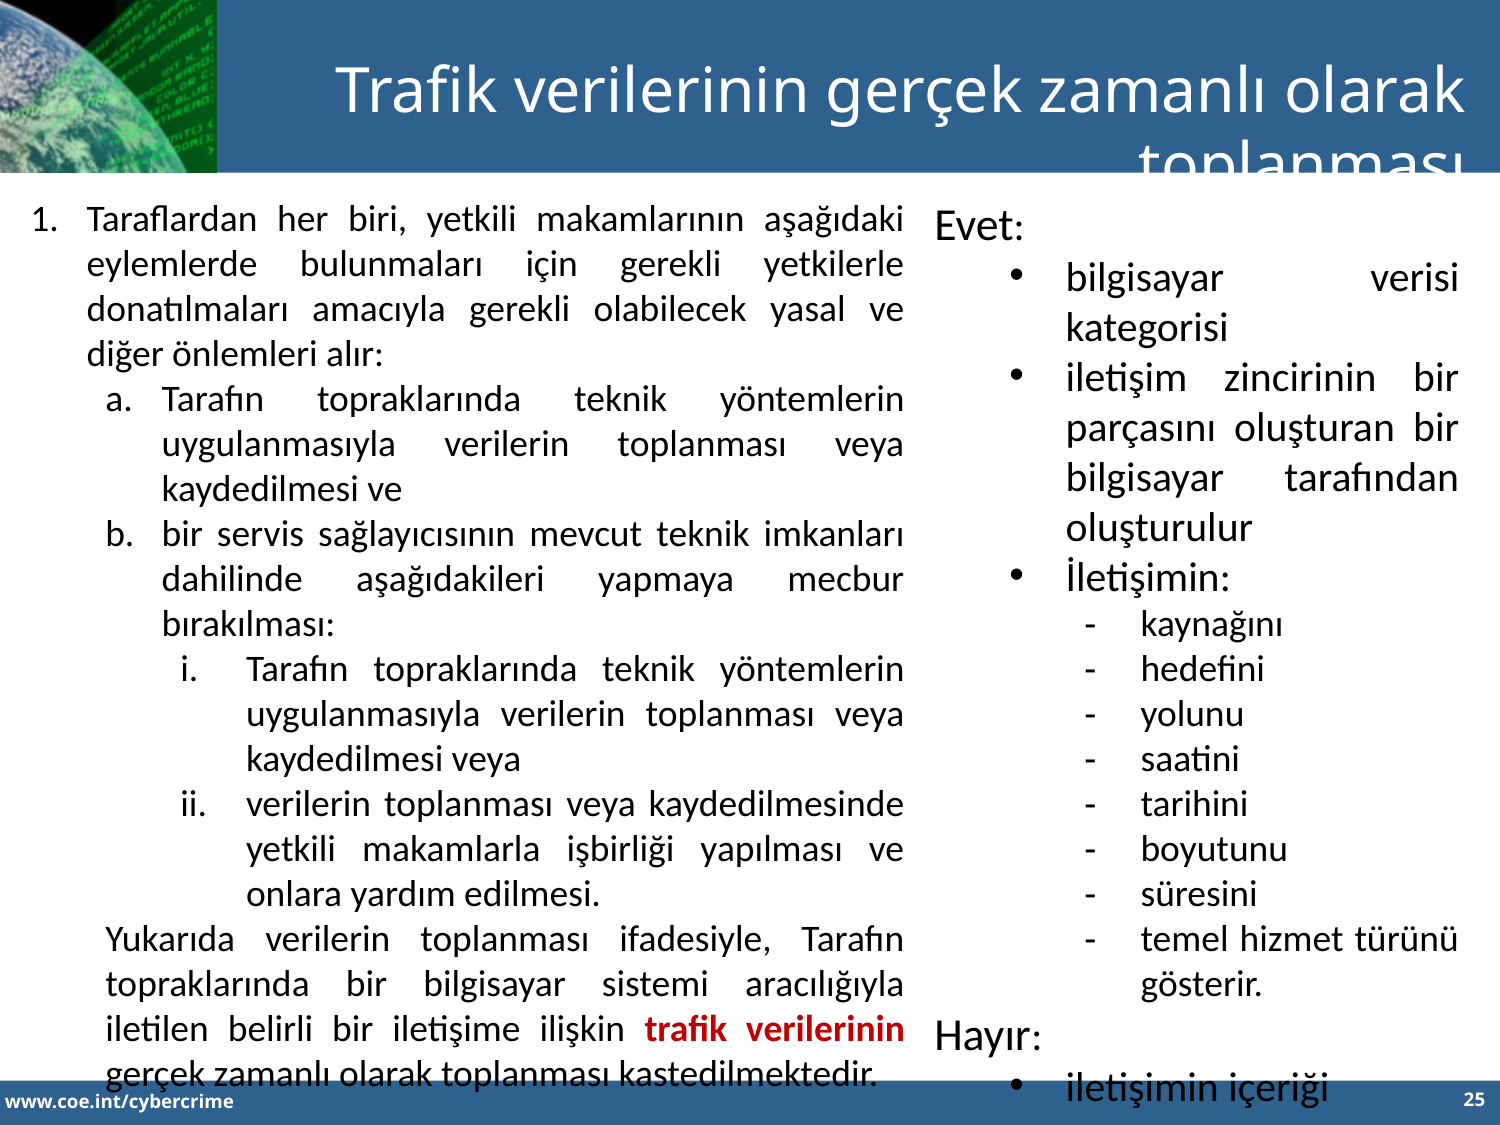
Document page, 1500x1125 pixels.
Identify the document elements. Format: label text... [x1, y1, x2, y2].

text_box Taraflardan her biri, yetkili makamlarının aşağıdaki eylemlerde bulunmaları için gerekli yetkilerle donatılmaları amacıyla gerekli olabilecek yasal ve diğer önlemleri alır: Tarafın topraklarında teknik yöntemlerin uygulanmasıyla verilerin toplanması veya kaydedilmesi ve bir servis sağlayıcısının mevcut teknik imkanları dahilinde aşağıdakileri yapmaya mecbur bırakılması: Tarafın topraklarında teknik yöntemlerin uygulanmasıyla verilerin toplanması veya kaydedilmesi veya verilerin toplanması veya kaydedilmesinde yetkili makamlarla işbirliği yapılması ve onlara yardım edilmesi. Yukarıda verilerin toplanması ifadesiyle, Tarafın topraklarında bir bilgisayar sistemi aracılığıyla iletilen belirli bir iletişime ilişkin trafik verilerinin gerçek zamanlı olarak toplanması kastedilmektedir. [15, 186, 919, 1102]
picture [0, 0, 217, 173]
text_box Evet: bilgisayar verisi kategorisi iletişim zincirinin bir parçasını oluşturan bir bilgisayar tarafından oluşturulur İletişimin: kaynağını hedefini yolunu saatini tarihini boyutunu süresini temel hizmet türünü gösterir. Hayır: iletişimin içeriği [919, 186, 1475, 1117]
text_box Trafik verilerinin gerçek zamanlı olarak toplanması [230, 42, 1483, 208]
